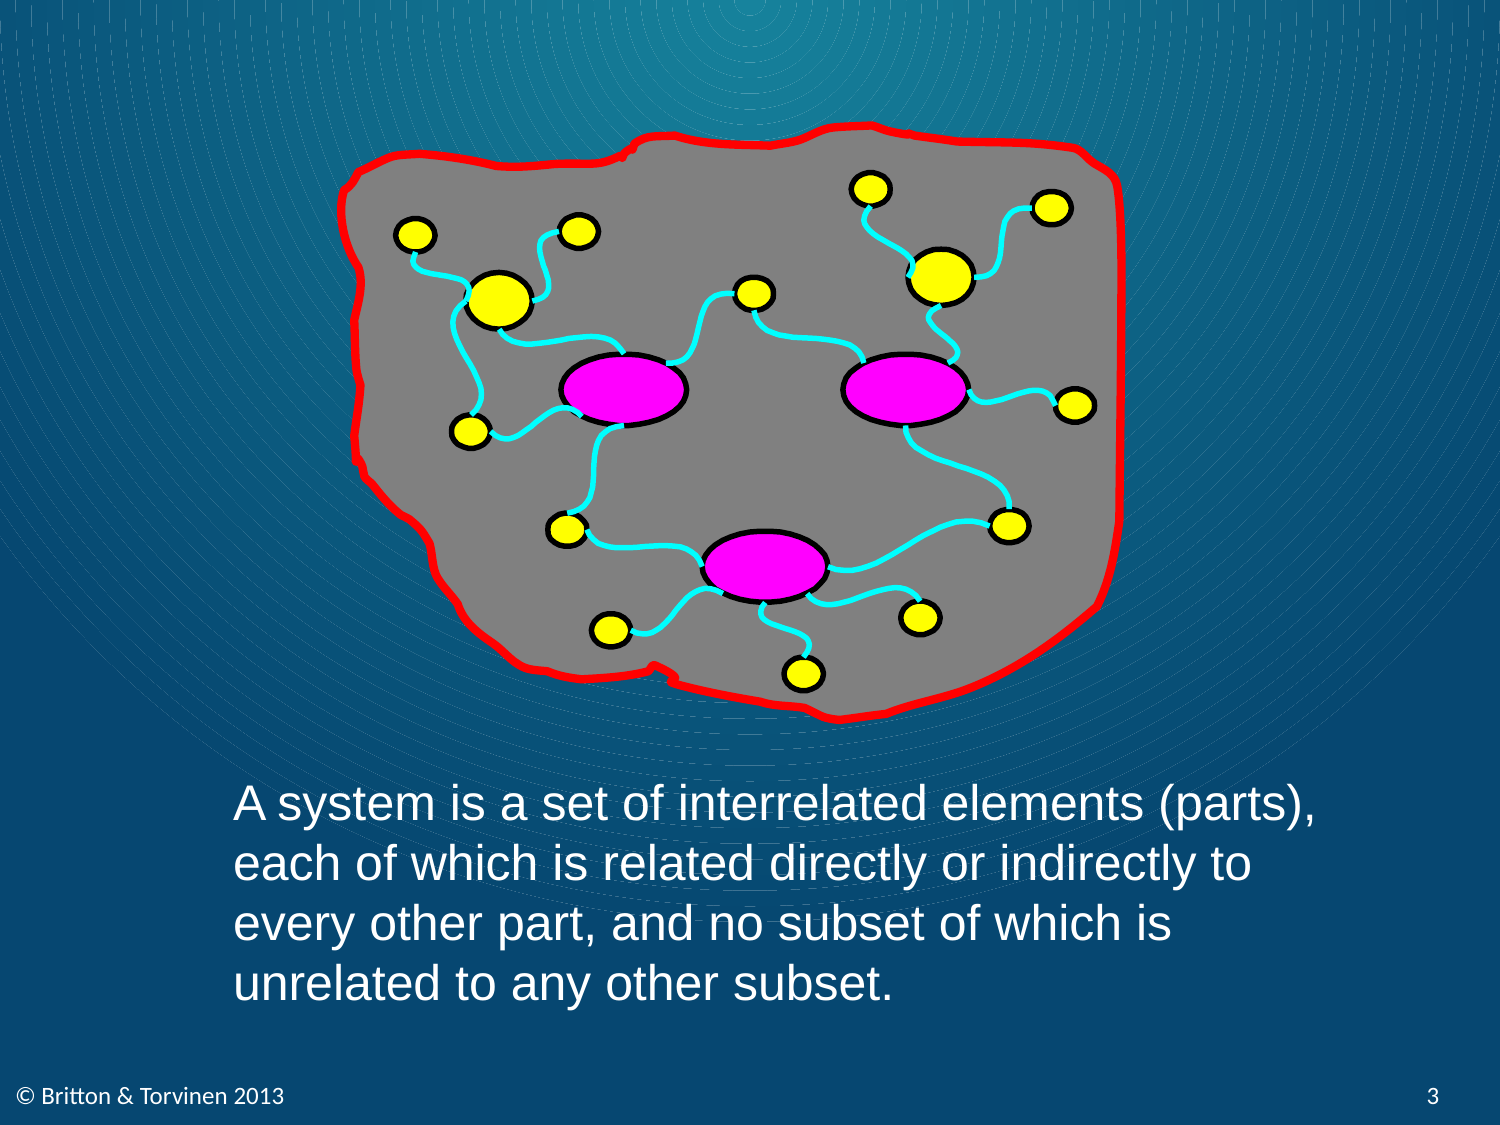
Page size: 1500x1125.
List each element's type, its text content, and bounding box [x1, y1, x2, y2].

text_box A system is a set of interrelated elements (parts), each of which is related directly or indirectly to every other part, and no subset of which is unrelated to any other subset. [218, 763, 1376, 1018]
footer © Britton & Torvinen 2013 [0, 1065, 475, 1125]
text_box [395, 172, 1095, 691]
text_box [744, 699, 936, 720]
text_box [341, 125, 1122, 603]
slide_number 3 [1104, 1065, 1455, 1125]
picture [1095, 600, 1101, 612]
picture [1112, 543, 1120, 567]
picture [755, 691, 971, 724]
picture [388, 568, 395, 605]
picture [646, 694, 756, 702]
